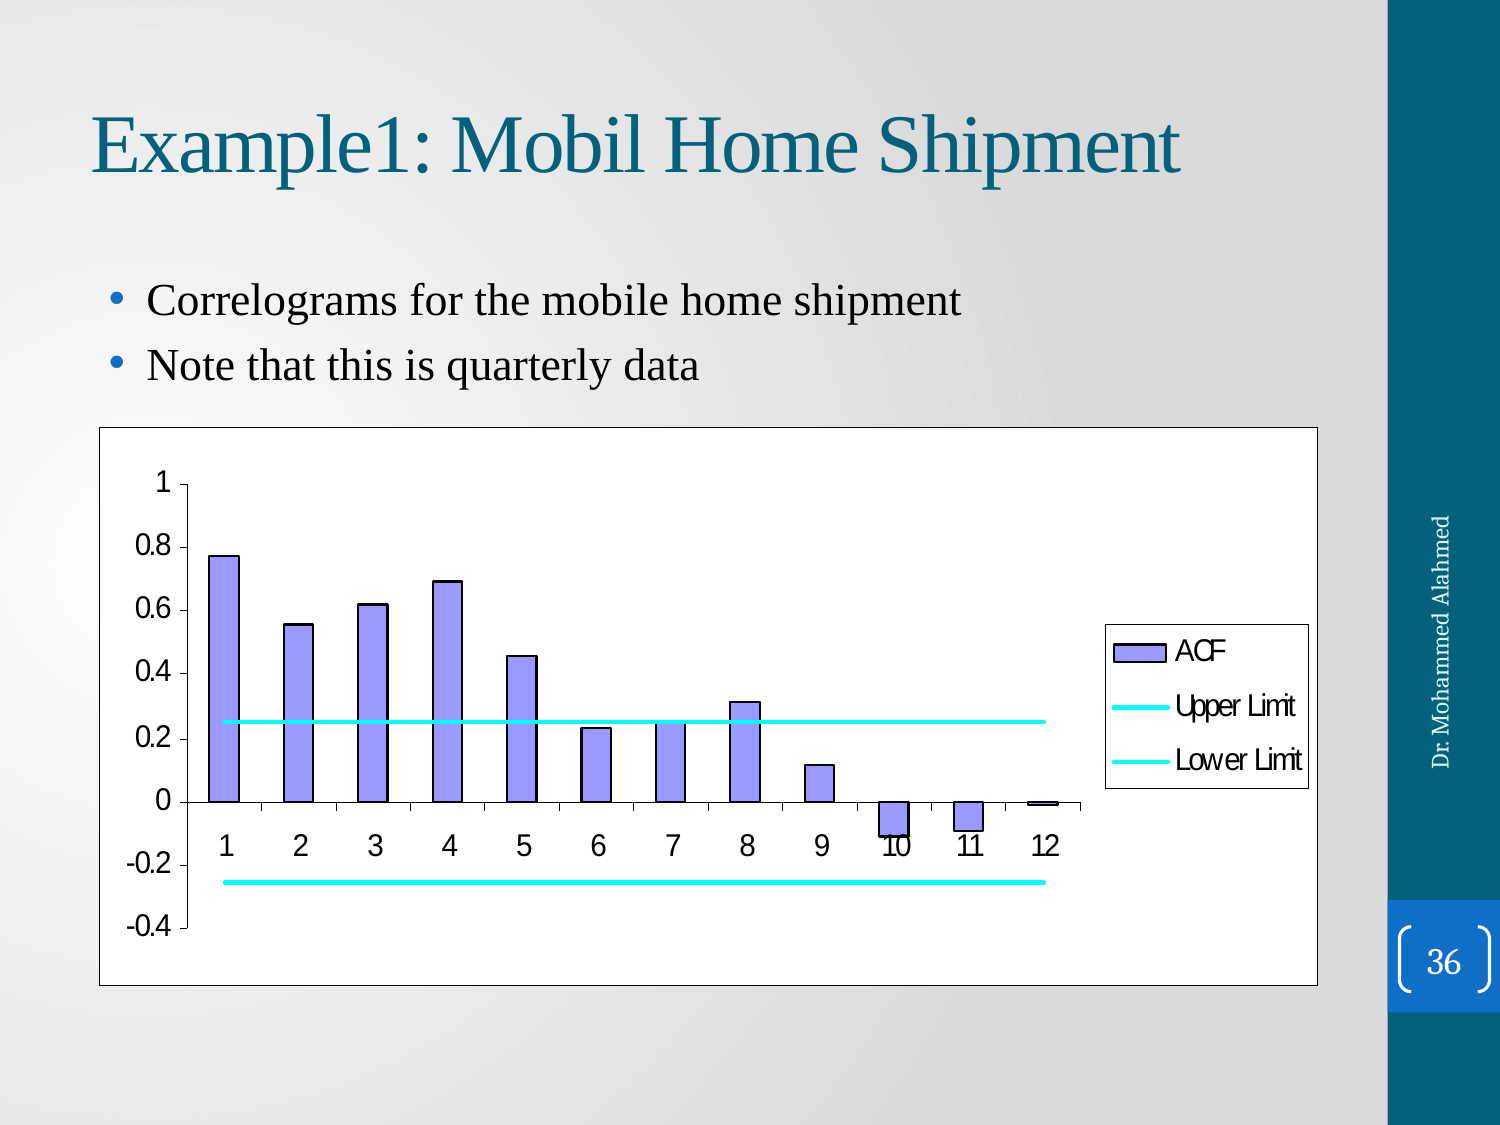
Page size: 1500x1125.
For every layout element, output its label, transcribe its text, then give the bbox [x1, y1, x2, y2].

slide_number 36 [1397, 925, 1492, 994]
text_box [86, 411, 1331, 1001]
list Correlograms for the mobile home shipment Note that this is quarterly data [75, 262, 1300, 413]
footer Dr. Mohammed Alahmed [1408, 500, 1469, 889]
title Example1: Mobil Home Shipment [75, 45, 1325, 233]
